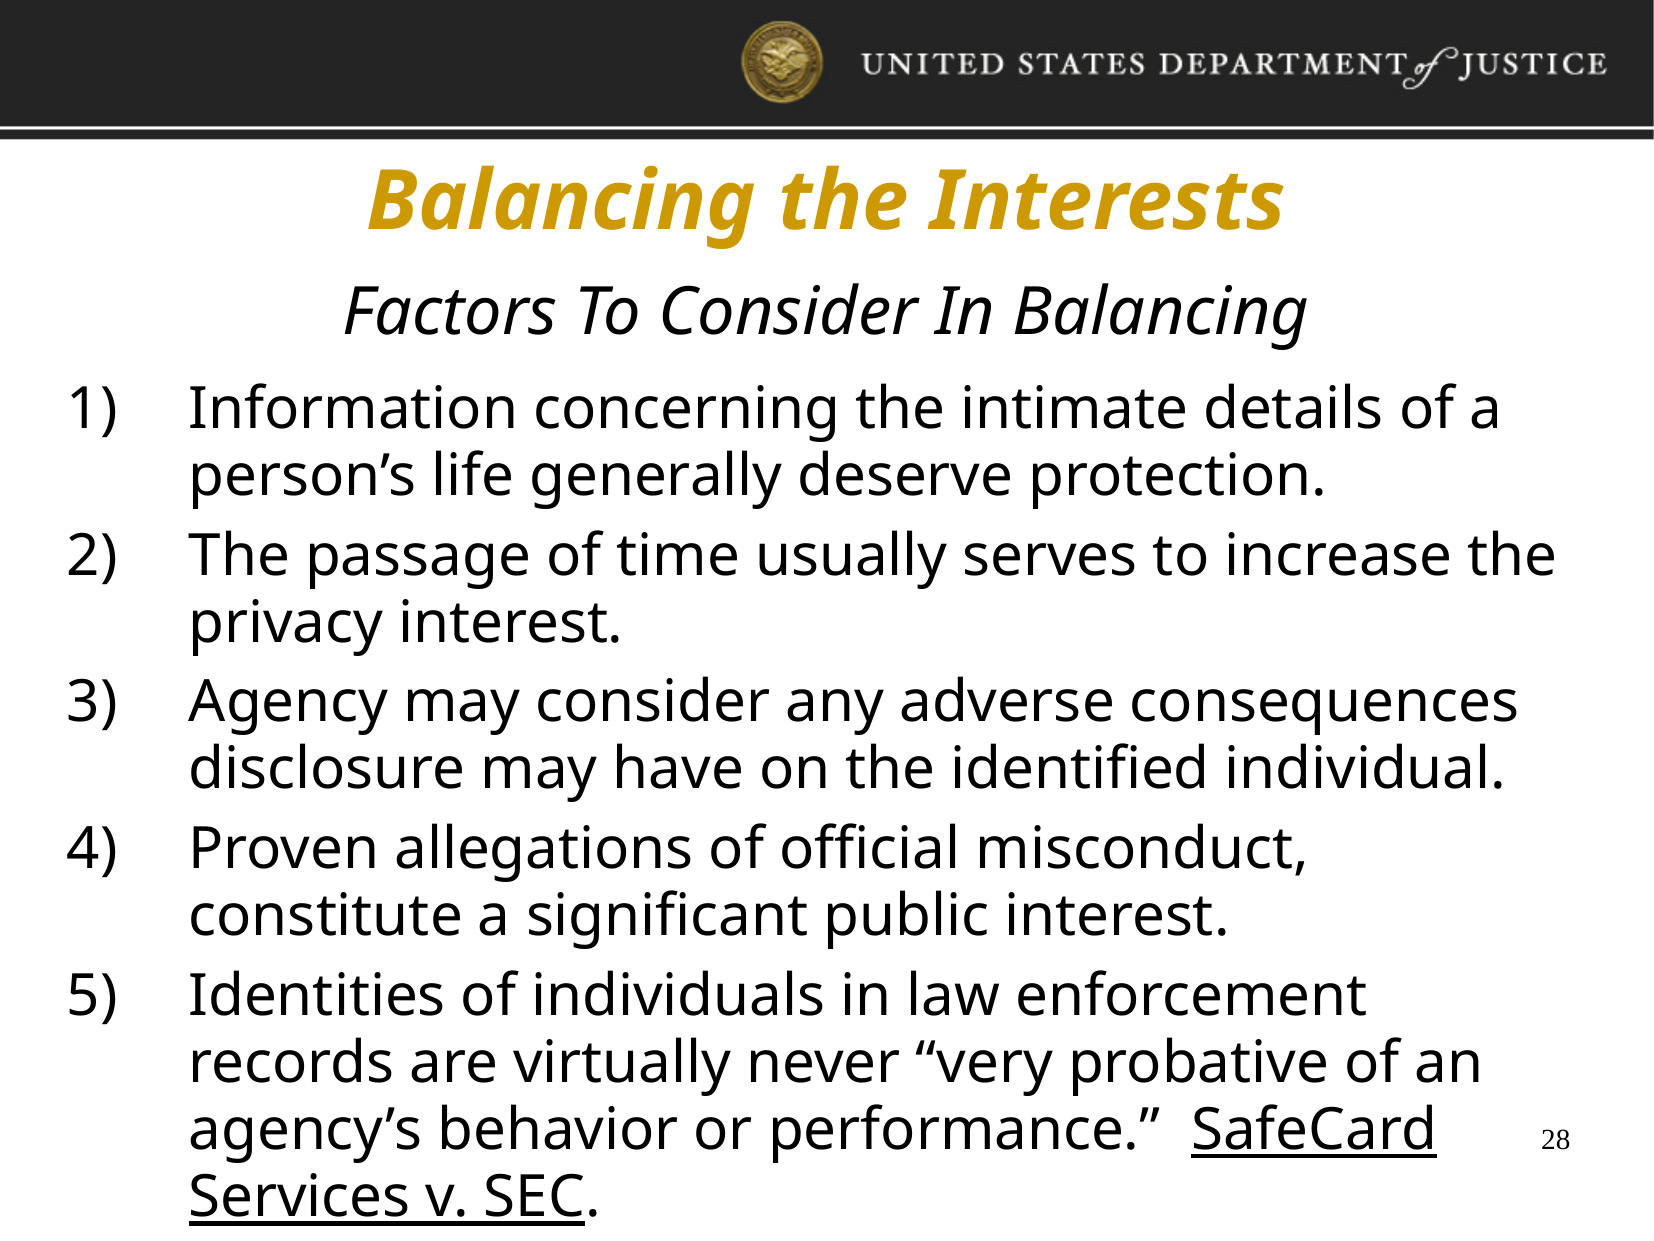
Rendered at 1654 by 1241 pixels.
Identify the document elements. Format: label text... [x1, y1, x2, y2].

text_box Factors To Consider In Balancing Information concerning the intimate details of a person’s life generally deserve protection. The passage of time usually serves to increase the privacy interest. Agency may consider any adverse consequences disclosure may have on the identified individual. Proven allegations of official misconduct, constitute a significant public interest. Identities of individuals in law enforcement records are virtually never “very probative of an agency’s behavior or performance.” SafeCard Services v. SEC. [50, 263, 1604, 1240]
picture [0, 0, 1654, 1236]
text_box Balancing the Interests [33, 145, 1621, 256]
